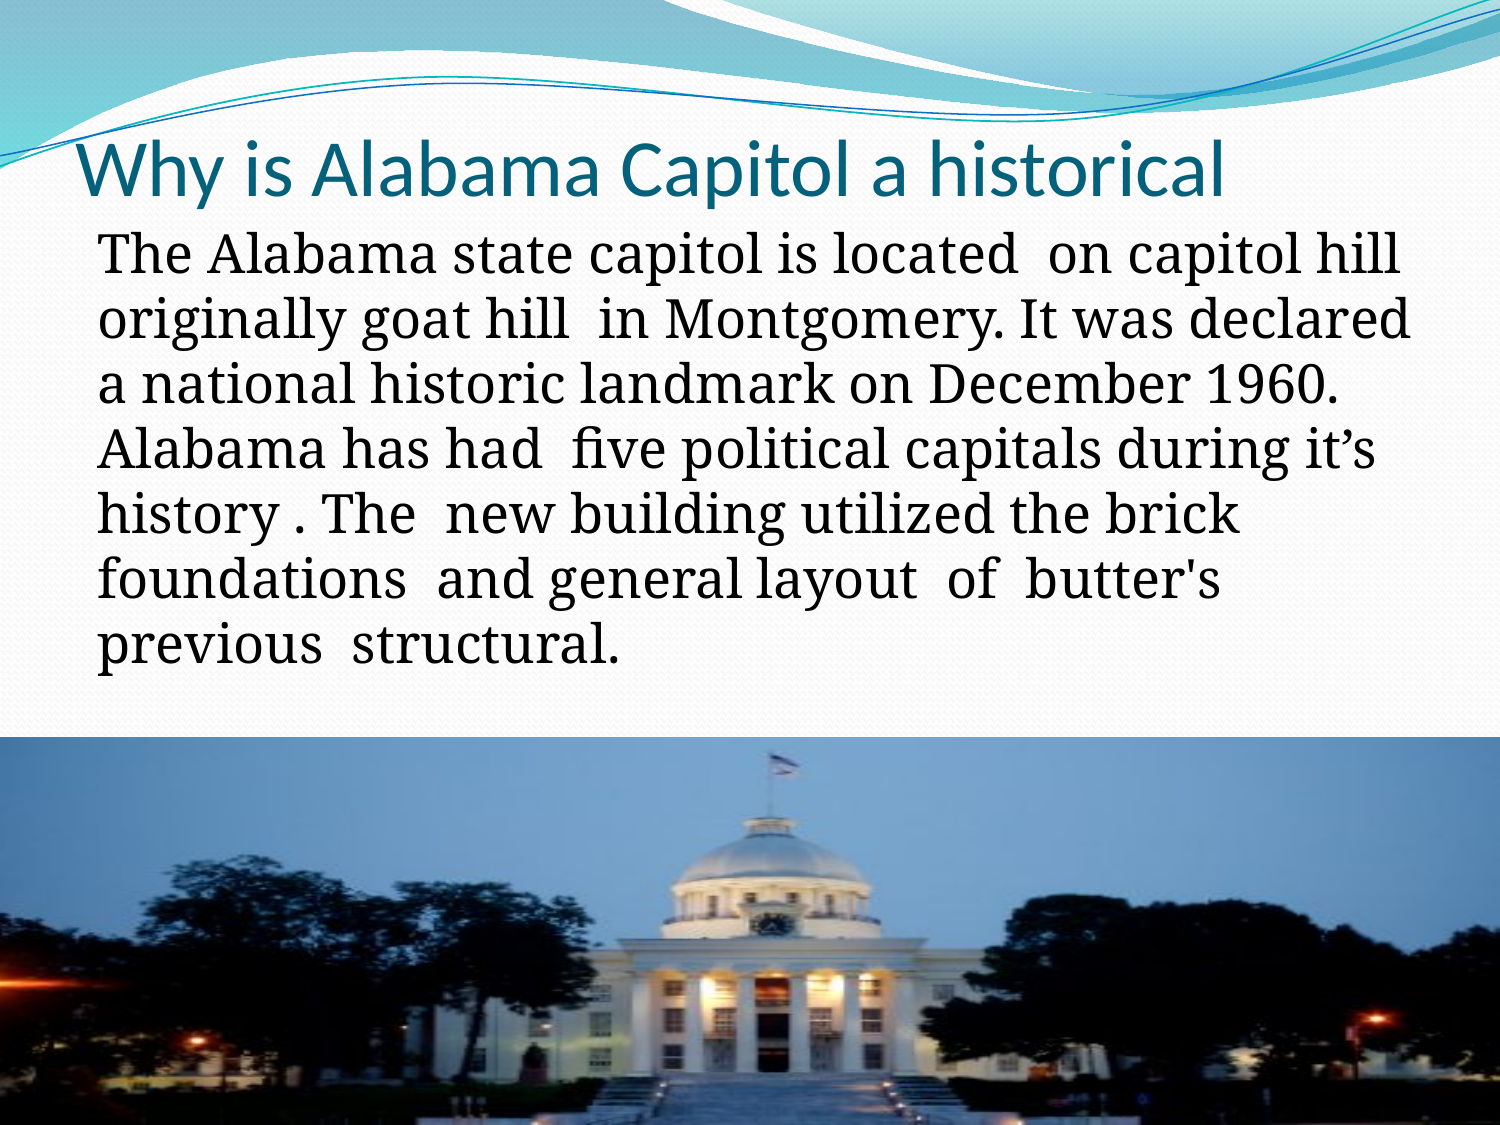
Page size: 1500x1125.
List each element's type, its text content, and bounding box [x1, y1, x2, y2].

title Why is Alabama Capitol a historical [75, 50, 1425, 212]
picture [0, 737, 1500, 1125]
list The Alabama state capitol is located on capitol hill originally goat hill in Montgomery. It was declared a national historic landmark on December 1960. Alabama has had five political capitals during it’s history . The new building utilized the brick foundations and general layout of butter's previous structural. [37, 212, 1463, 736]
